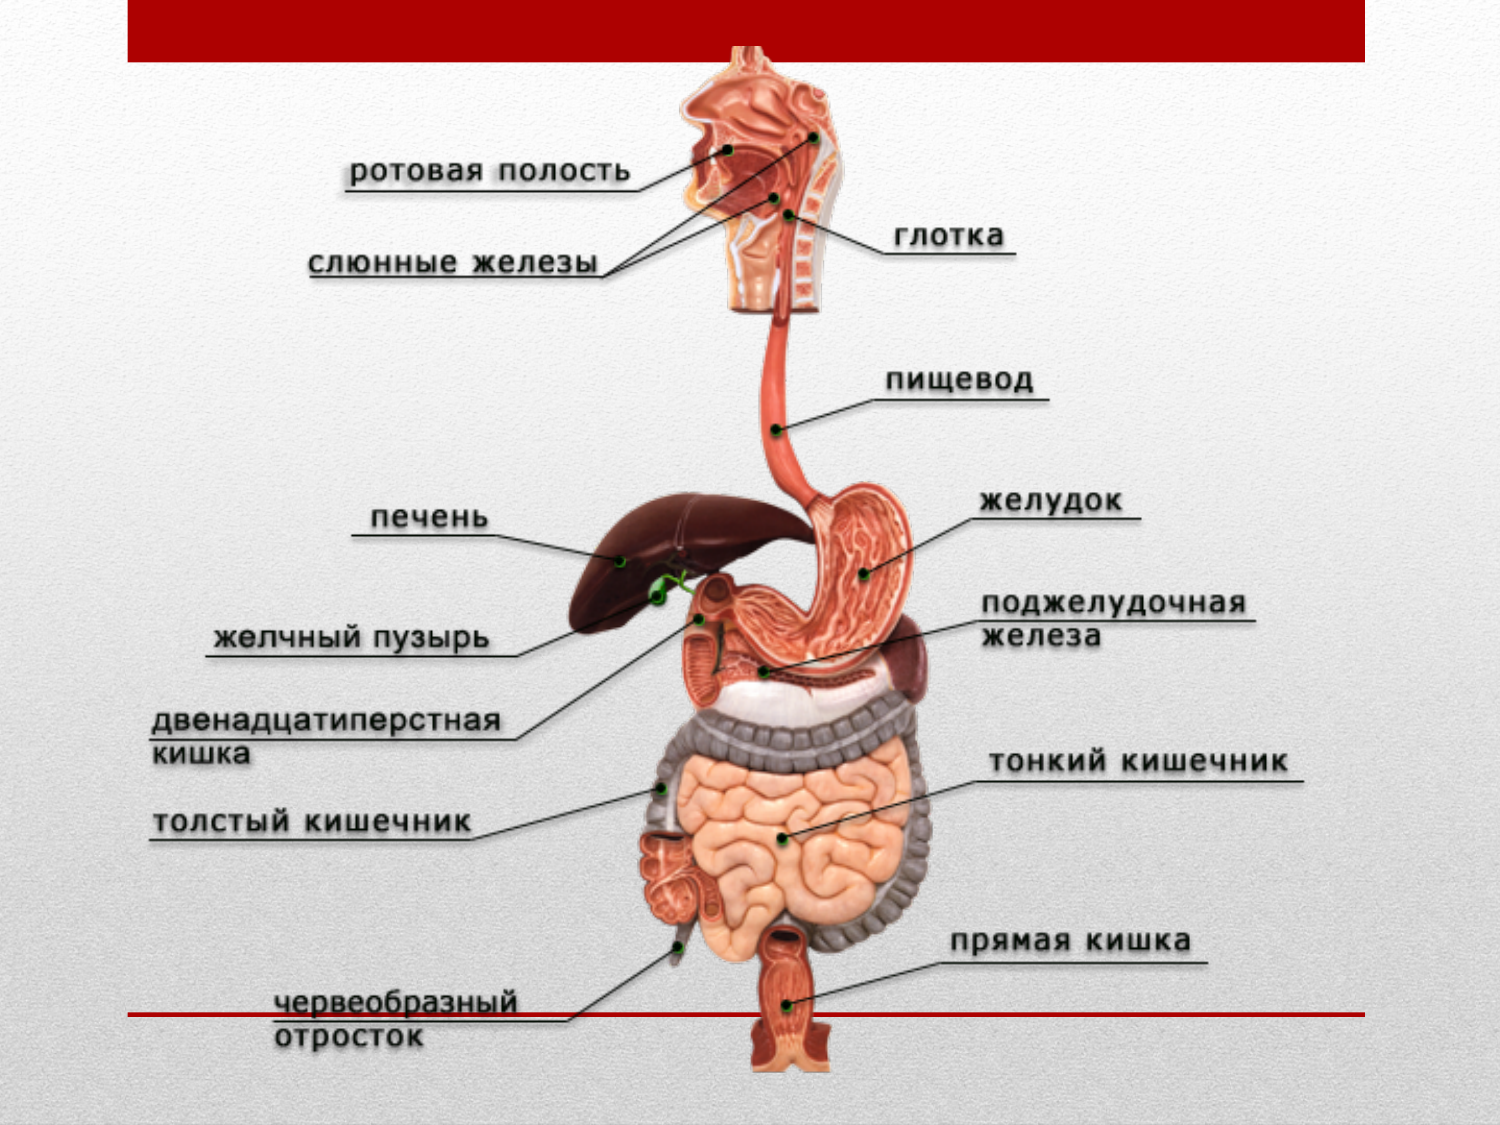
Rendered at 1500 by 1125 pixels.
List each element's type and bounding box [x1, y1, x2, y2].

picture [136, 24, 1339, 1097]
